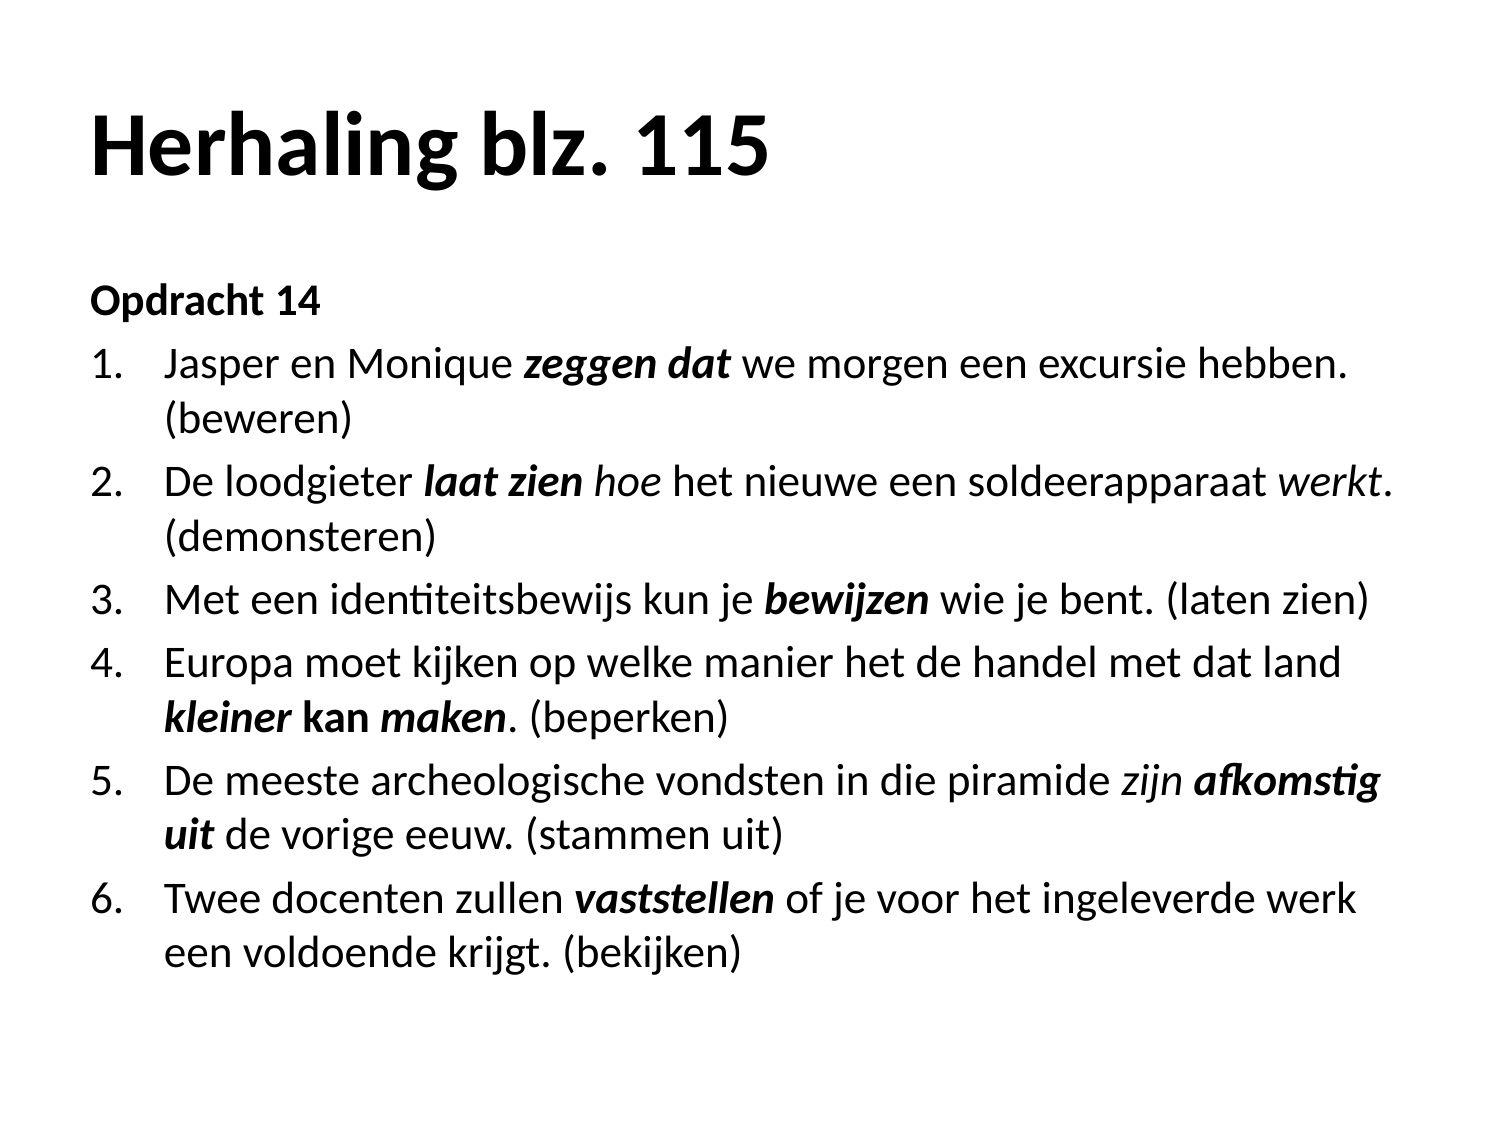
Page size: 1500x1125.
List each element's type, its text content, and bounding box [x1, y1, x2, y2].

title Herhaling blz. 115 [75, 45, 1425, 233]
list Opdracht 14 Jasper en Monique zeggen dat we morgen een excursie hebben. (beweren) De loodgieter laat zien hoe het nieuwe een soldeerapparaat werkt. (demonsteren) Met een identiteitsbewijs kun je bewijzen wie je bent. (laten zien) Europa moet kijken op welke manier het de handel met dat land kleiner kan maken. (beperken) De meeste archeologische vondsten in die piramide zijn afkomstig uit de vorige eeuw. (stammen uit) Twee docenten zullen vaststellen of je voor het ingeleverde werk een voldoende krijgt. (bekijken) [75, 262, 1425, 1005]
